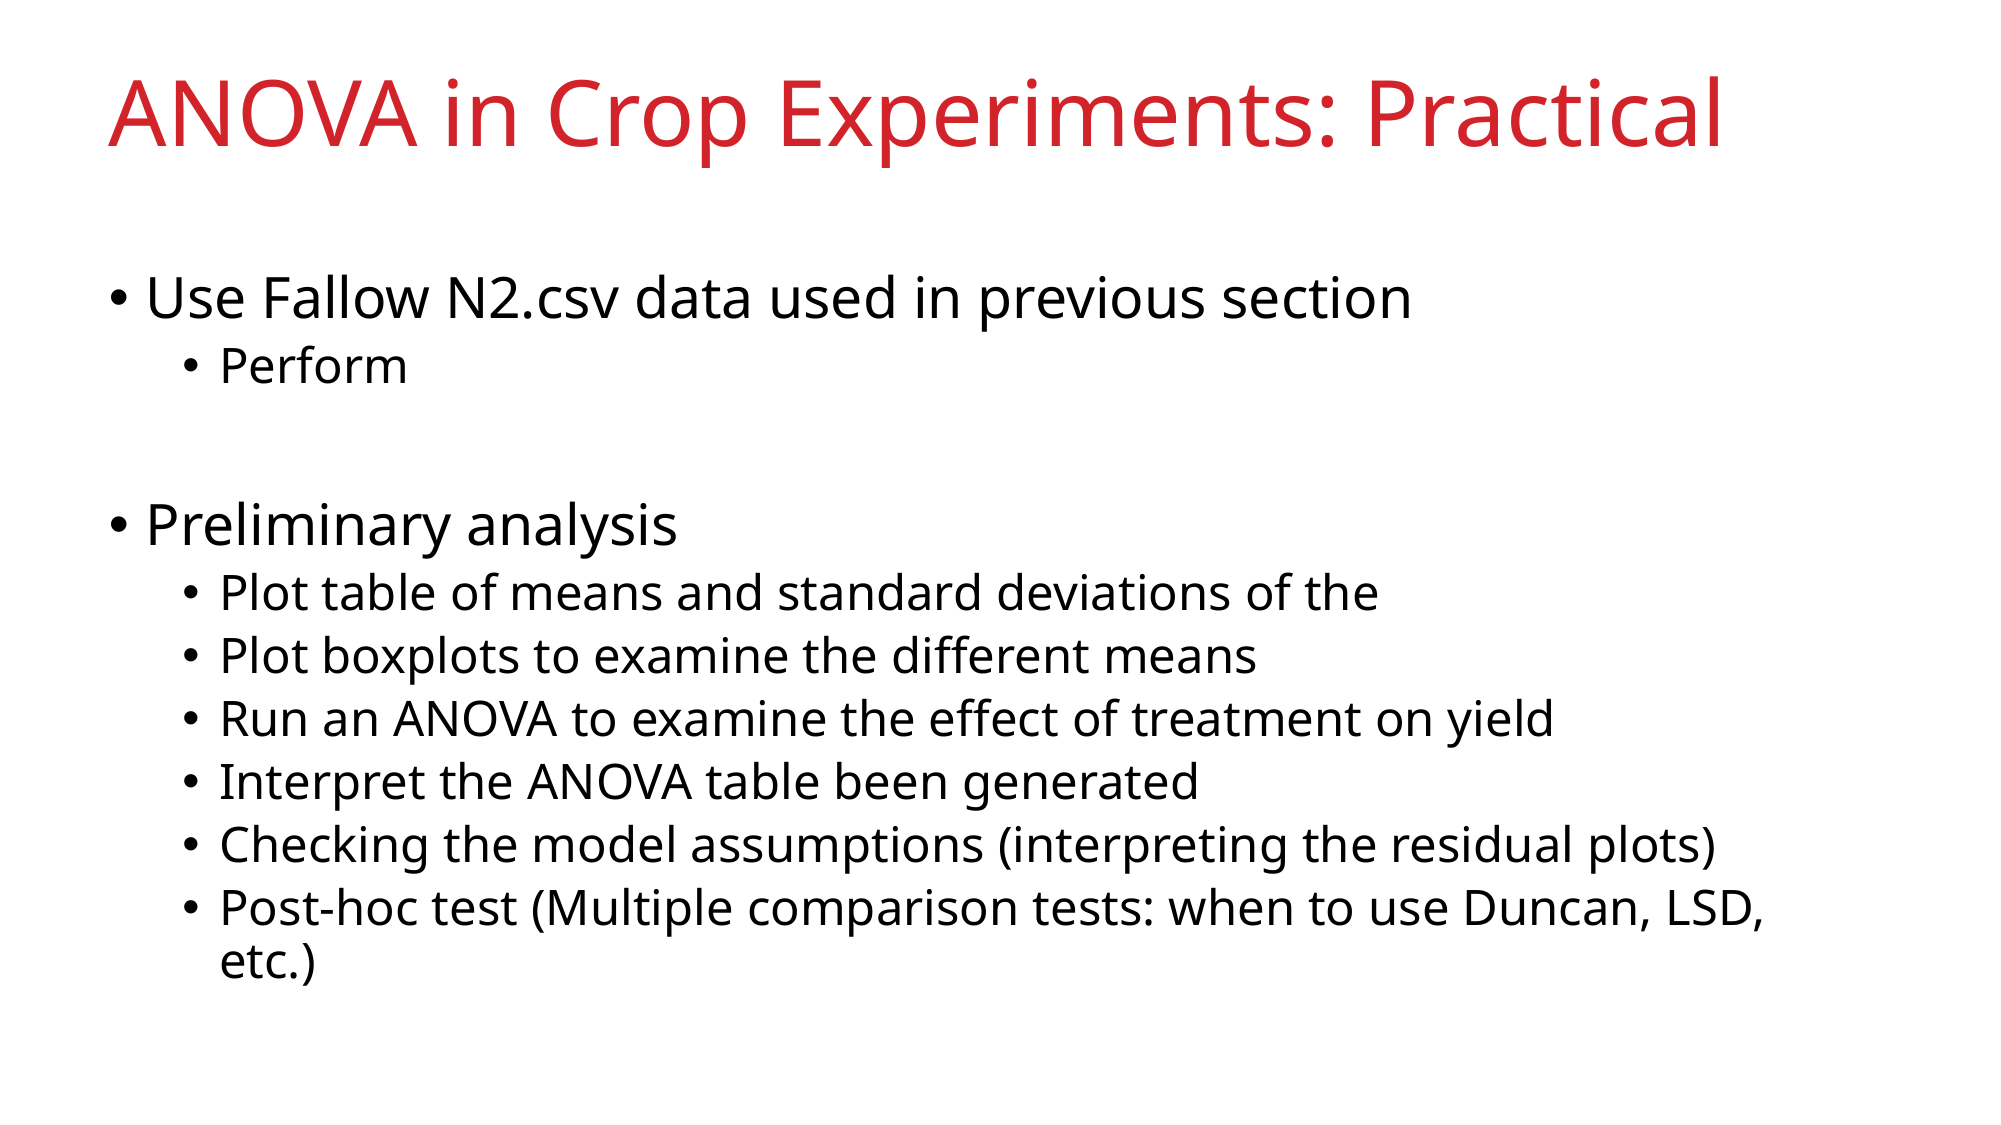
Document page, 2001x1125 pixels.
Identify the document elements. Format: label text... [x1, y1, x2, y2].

list Use Fallow N2.csv data used in previous section Perform Preliminary analysis Plot table of means and standard deviations of the Plot boxplots to examine the different means Run an ANOVA to examine the effect of treatment on yield Interpret the ANOVA table been generated Checking the model assumptions (interpreting the residual plots) Post-hoc test (Multiple comparison tests: when to use Duncan, LSD, etc.) [93, 261, 1863, 1000]
title ANOVA in Crop Experiments: Practical [93, 0, 1863, 235]
